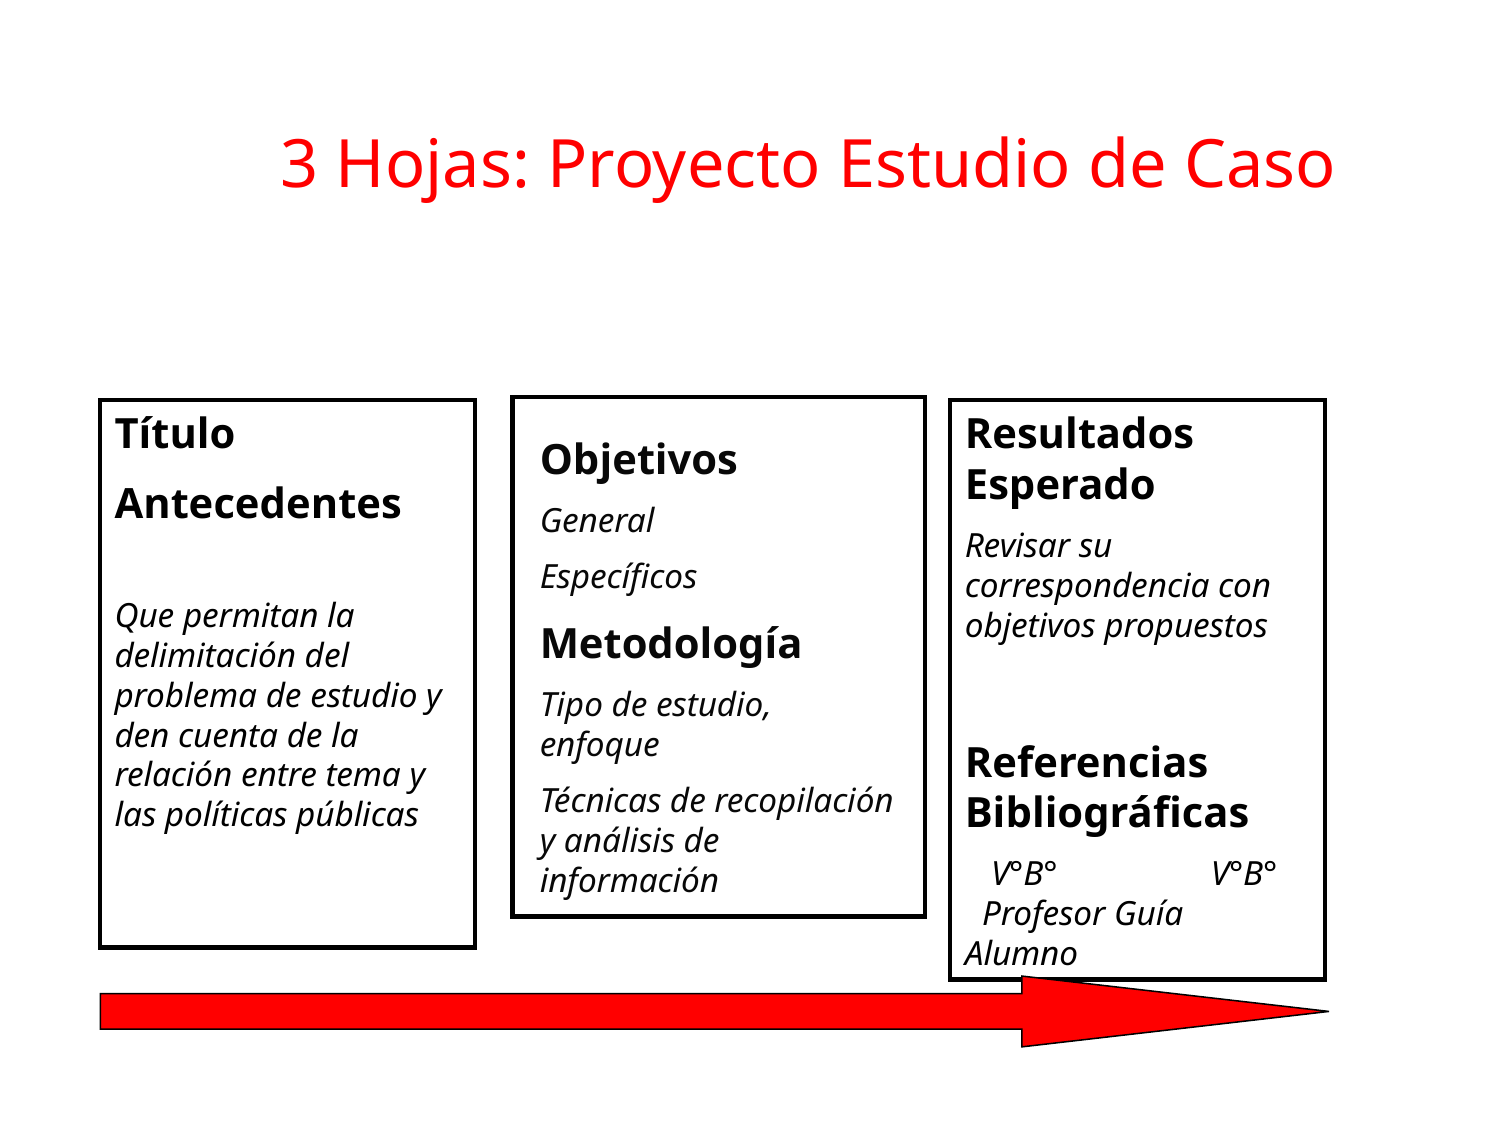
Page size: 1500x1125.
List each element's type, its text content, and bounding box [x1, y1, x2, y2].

text_box [112, 387, 475, 399]
text_box 3 Hojas: Proyecto Estudio de Caso [265, 113, 1404, 209]
text_box Título Antecedentes Que permitan la delimitación del problema de estudio y den cuenta de la relación entre tema y las políticas públicas [99, 399, 475, 948]
text_box Resultados Esperado Revisar su correspondencia con objetivos propuestos Referencias Bibliográficas V°B° V°B° Profesor Guía Alumno [949, 399, 1325, 980]
text_box [512, 397, 925, 917]
text_box [100, 976, 1329, 1047]
